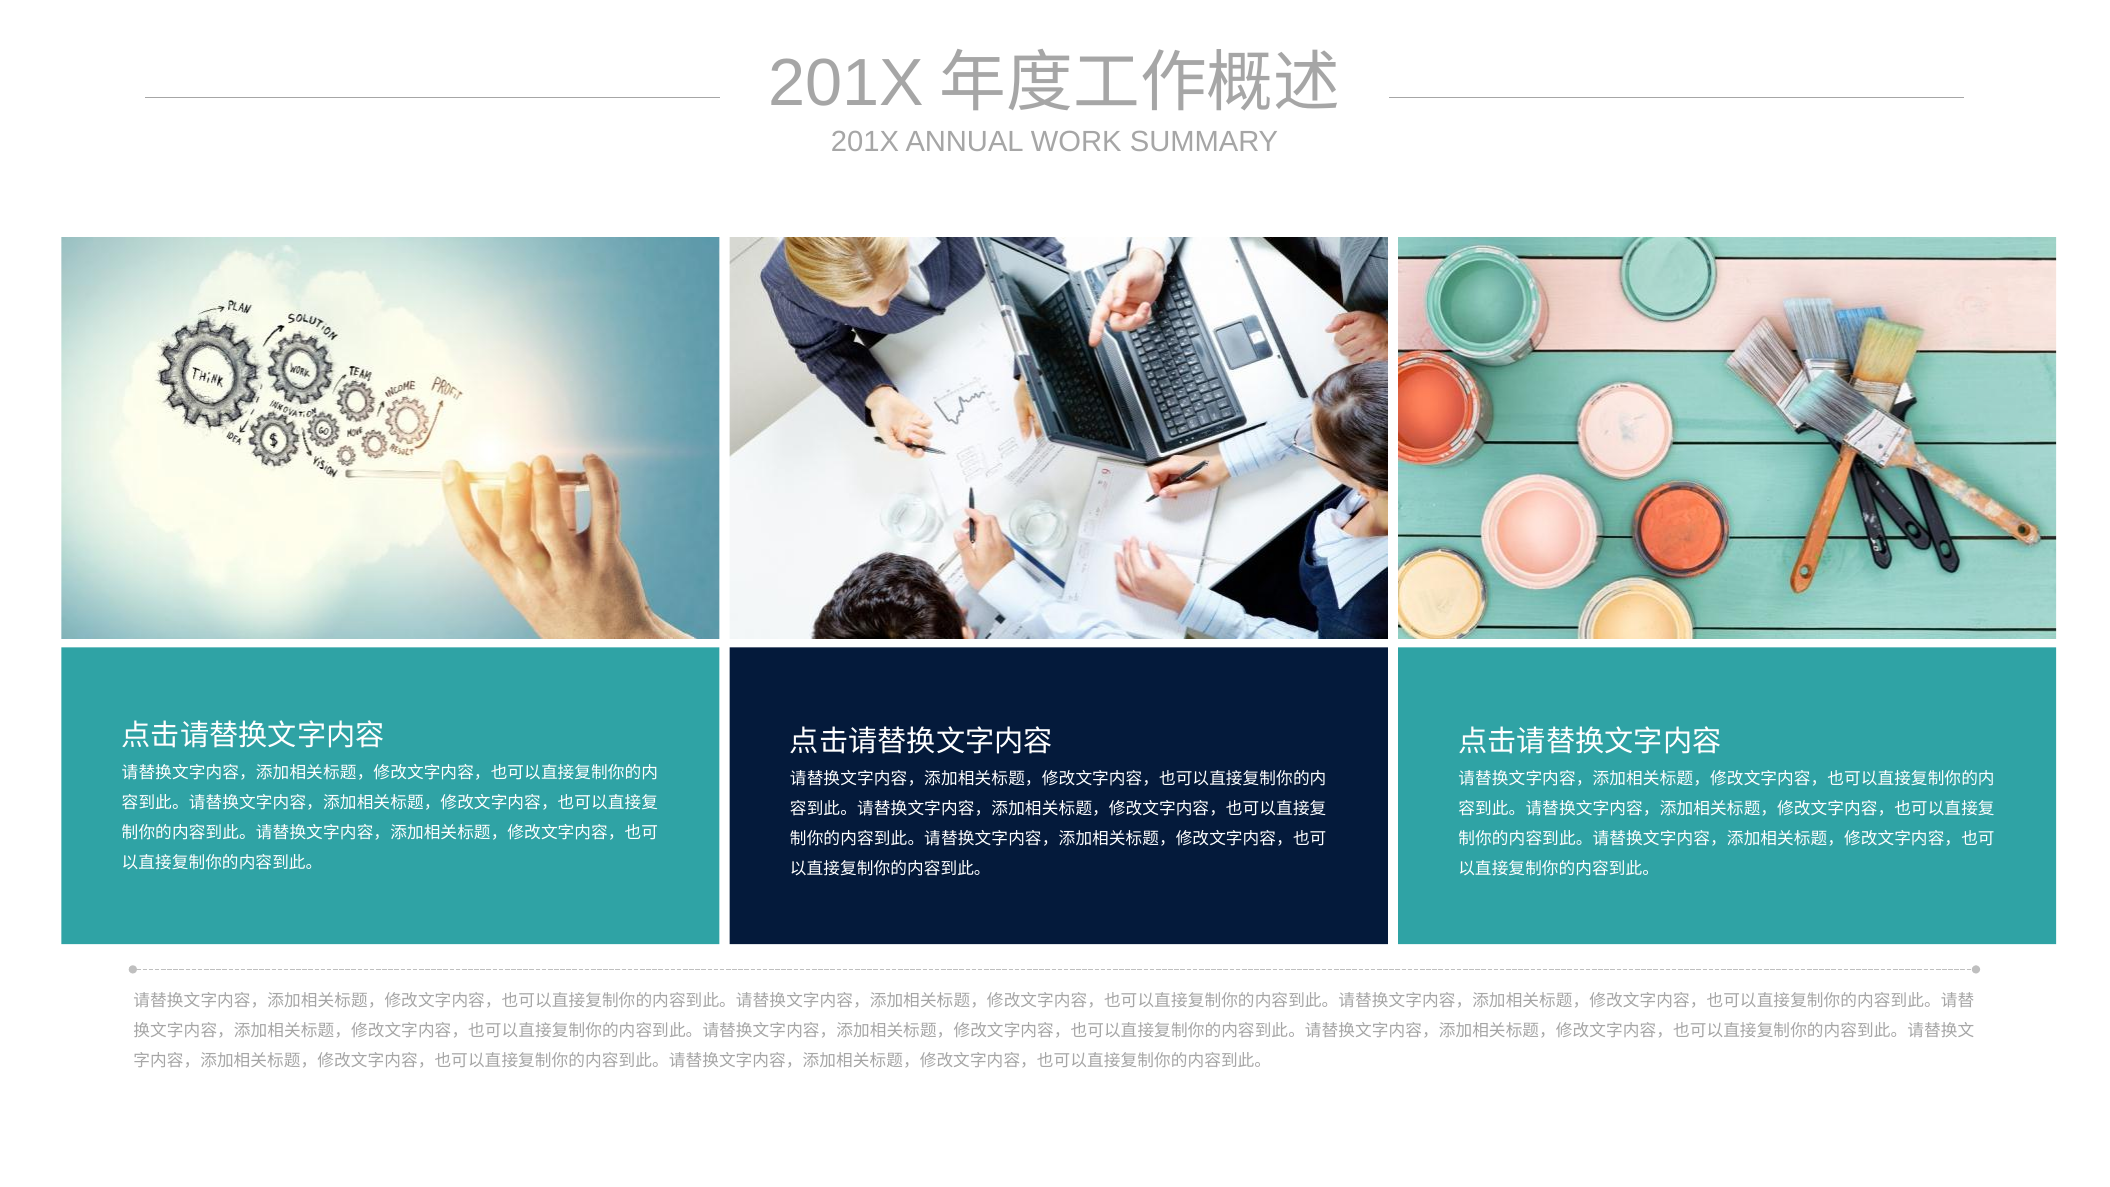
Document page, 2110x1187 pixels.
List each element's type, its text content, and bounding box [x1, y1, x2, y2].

text_box [60, 236, 721, 640]
text_box [1397, 646, 2057, 945]
text_box 点击请替换文字内容 请替换文字内容，添加相关标题，修改文字内容，也可以直接复制你的内容到此。请替换文字内容，添加相关标题，修改文字内容，也可以直接复制你的内容到此。请替换文字内容，添加相关标题，修改文字内容，也可以直接复制你的内容到此。 [1458, 722, 1996, 878]
text_box [60, 646, 721, 945]
text_box 点击请替换文字内容 请替换文字内容，添加相关标题，修改文字内容，也可以直接复制你的内容到此。请替换文字内容，添加相关标题，修改文字内容，也可以直接复制你的内容到此。请替换文字内容，添加相关标题，修改文字内容，也可以直接复制你的内容到此。 [121, 716, 659, 872]
text_box [729, 236, 1389, 640]
text_box 请替换文字内容，添加相关标题，修改文字内容，也可以直接复制你的内容到此。请替换文字内容，添加相关标题，修改文字内容，也可以直接复制你的内容到此。请替换文字内容，添加相关标题，修改文字内容，也可以直接复制你的内容到此。请替换文字内容，添加相关标题，修改文字内容，也可以直接复制你的内容到此。请替换文字内容，添加相关标题，修改文字内容，也可以直接复制你的内容到此。请替换文字内容，添加相关标题，修改文字内容，也可以直接复制你的内容到此。请替换文字内容，添加相关标题，修改文字内容，也可以直接复制你的内容到此。请替换文字内容，添加相关标题，修改文字内容，也可以直接复制你的内容到此。 [133, 979, 1976, 1070]
text_box [1397, 236, 2057, 640]
text_box 201X年度工作概述 [730, 98, 1379, 119]
text_box [729, 646, 1389, 945]
text_box 201X年度工作概述 [730, 38, 1379, 96]
text_box 201X ANNUAL WORK SUMMARY [824, 122, 1285, 158]
text_box 点击请替换文字内容 请替换文字内容，添加相关标题，修改文字内容，也可以直接复制你的内容到此。请替换文字内容，添加相关标题，修改文字内容，也可以直接复制你的内容到此。请替换文字内容，添加相关标题，修改文字内容，也可以直接复制你的内容到此。 [789, 722, 1327, 878]
